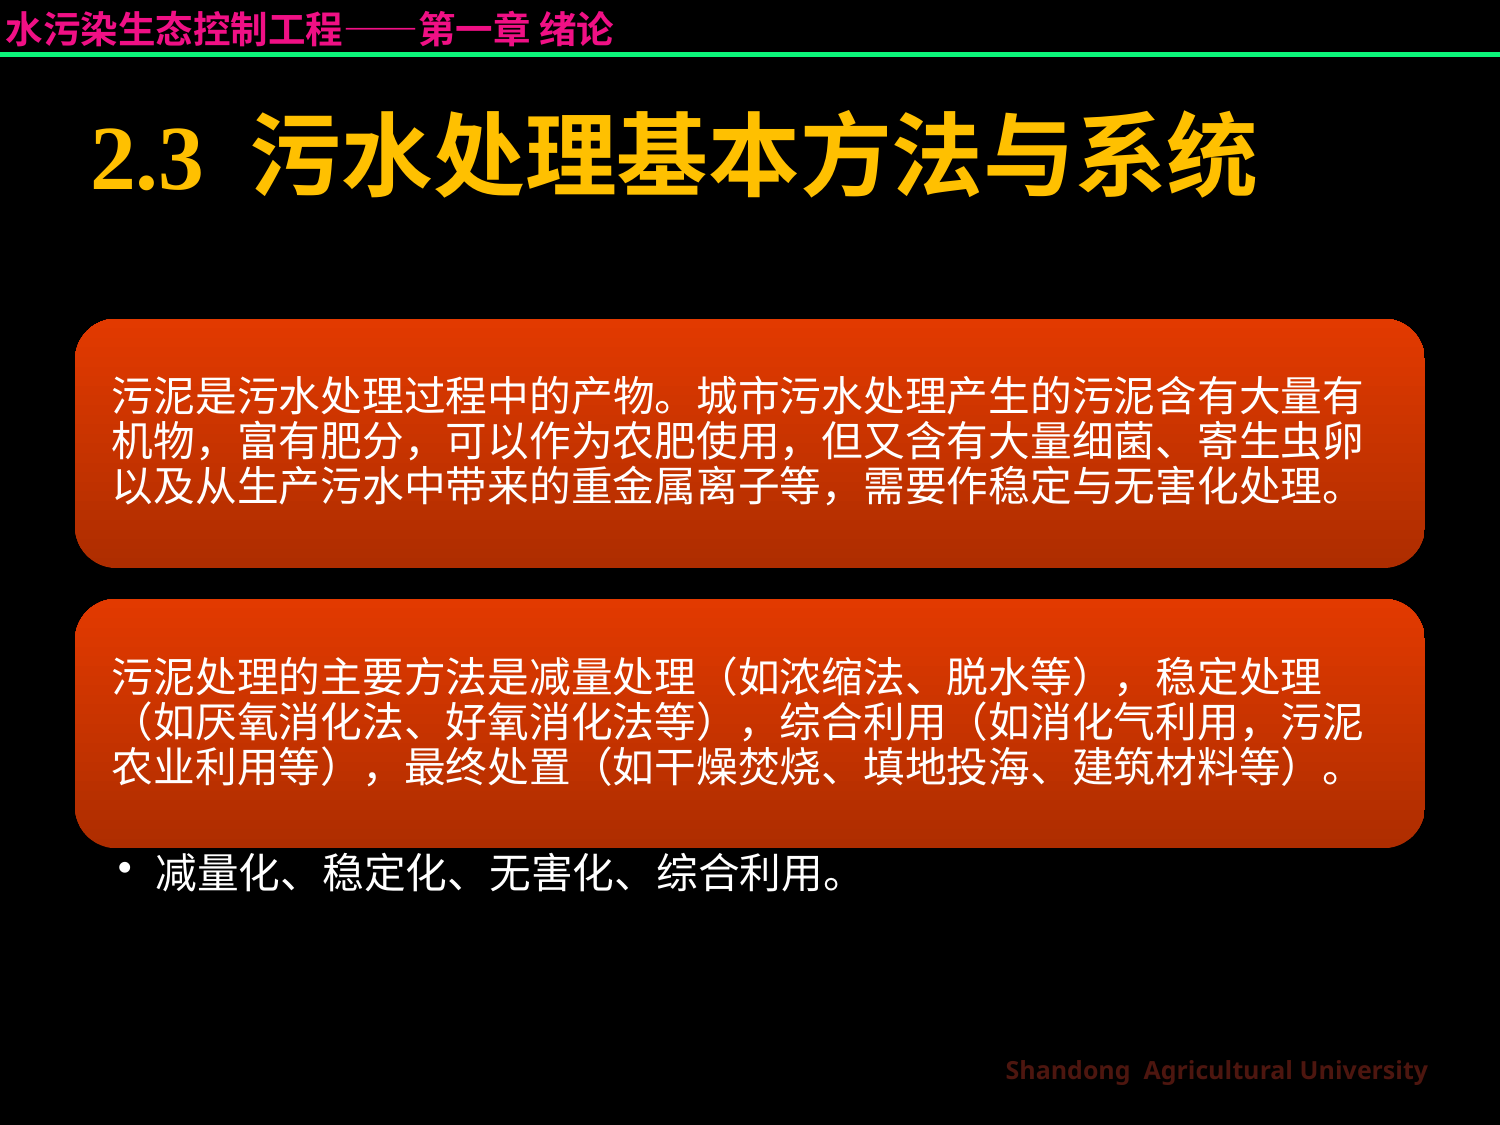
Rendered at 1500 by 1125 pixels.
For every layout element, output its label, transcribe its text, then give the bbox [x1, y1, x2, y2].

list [74, 276, 1426, 1067]
title 2.3 污水处理基本方法与系统 [75, 59, 1425, 248]
